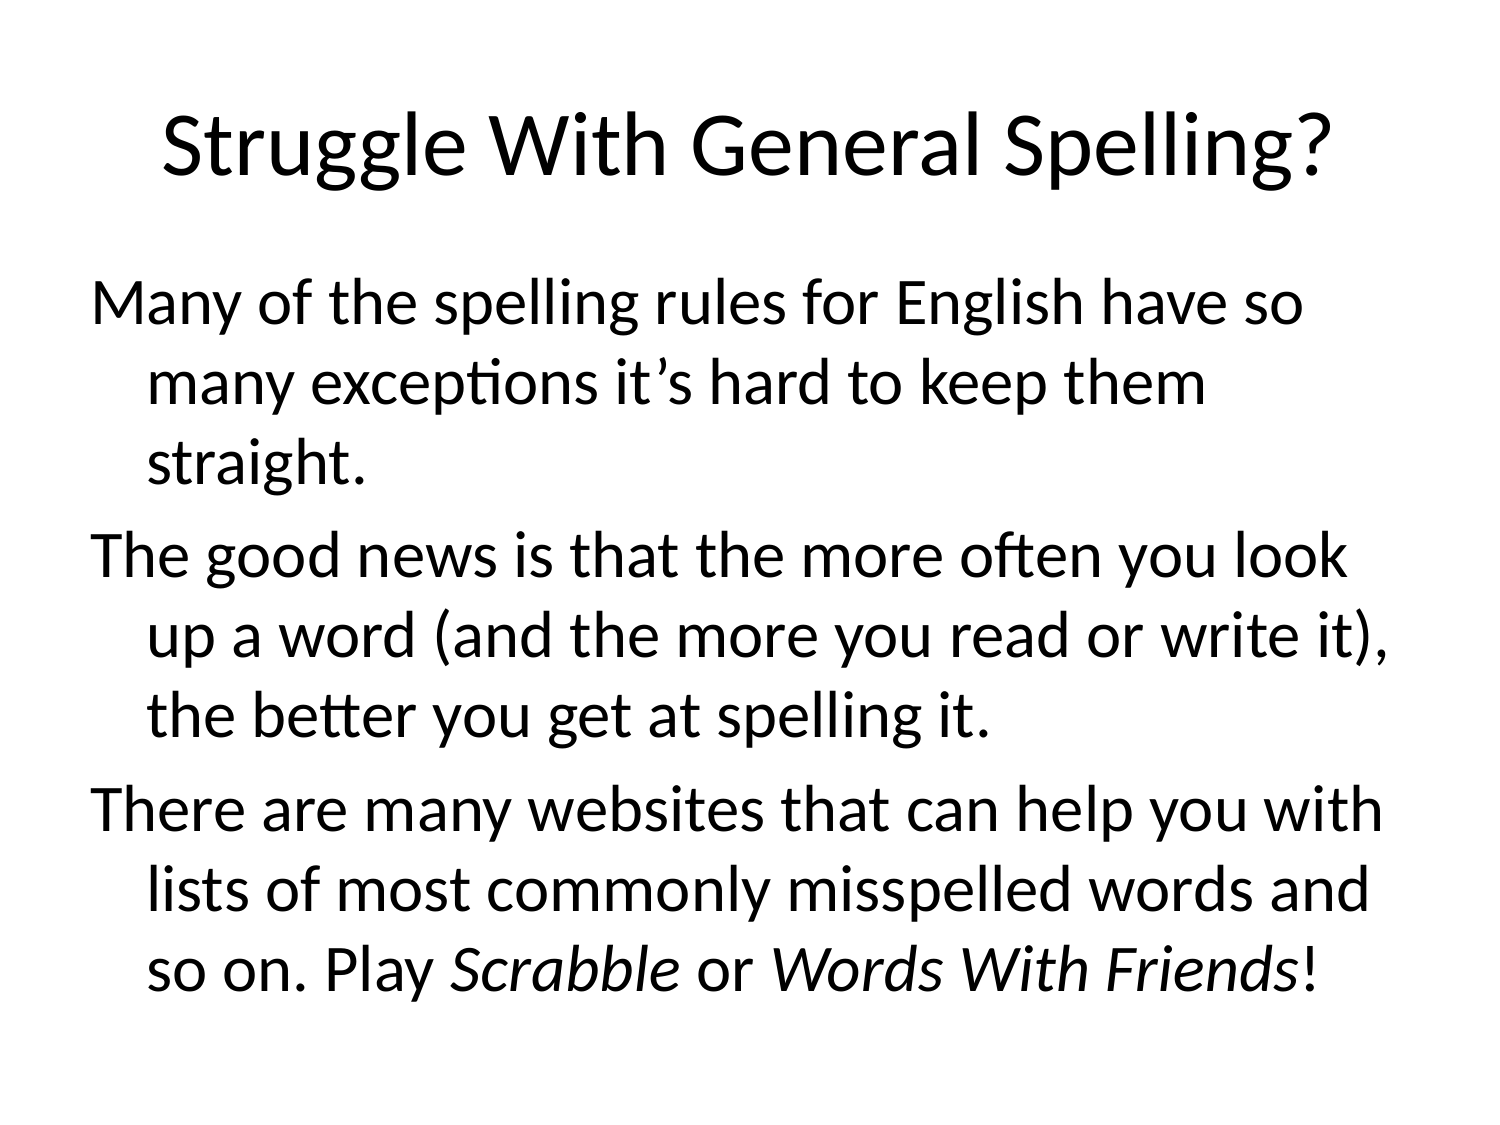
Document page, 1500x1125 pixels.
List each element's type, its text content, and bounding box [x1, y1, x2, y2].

title Struggle With General Spelling? [75, 45, 1425, 233]
list Many of the spelling rules for English have so many exceptions it’s hard to keep them straight. The good news is that the more often you look up a word (and the more you read or write it), the better you get at spelling it. There are many websites that can help you with lists of most commonly misspelled words and so on. Play Scrabble or Words With Friends! [75, 249, 1425, 1075]
